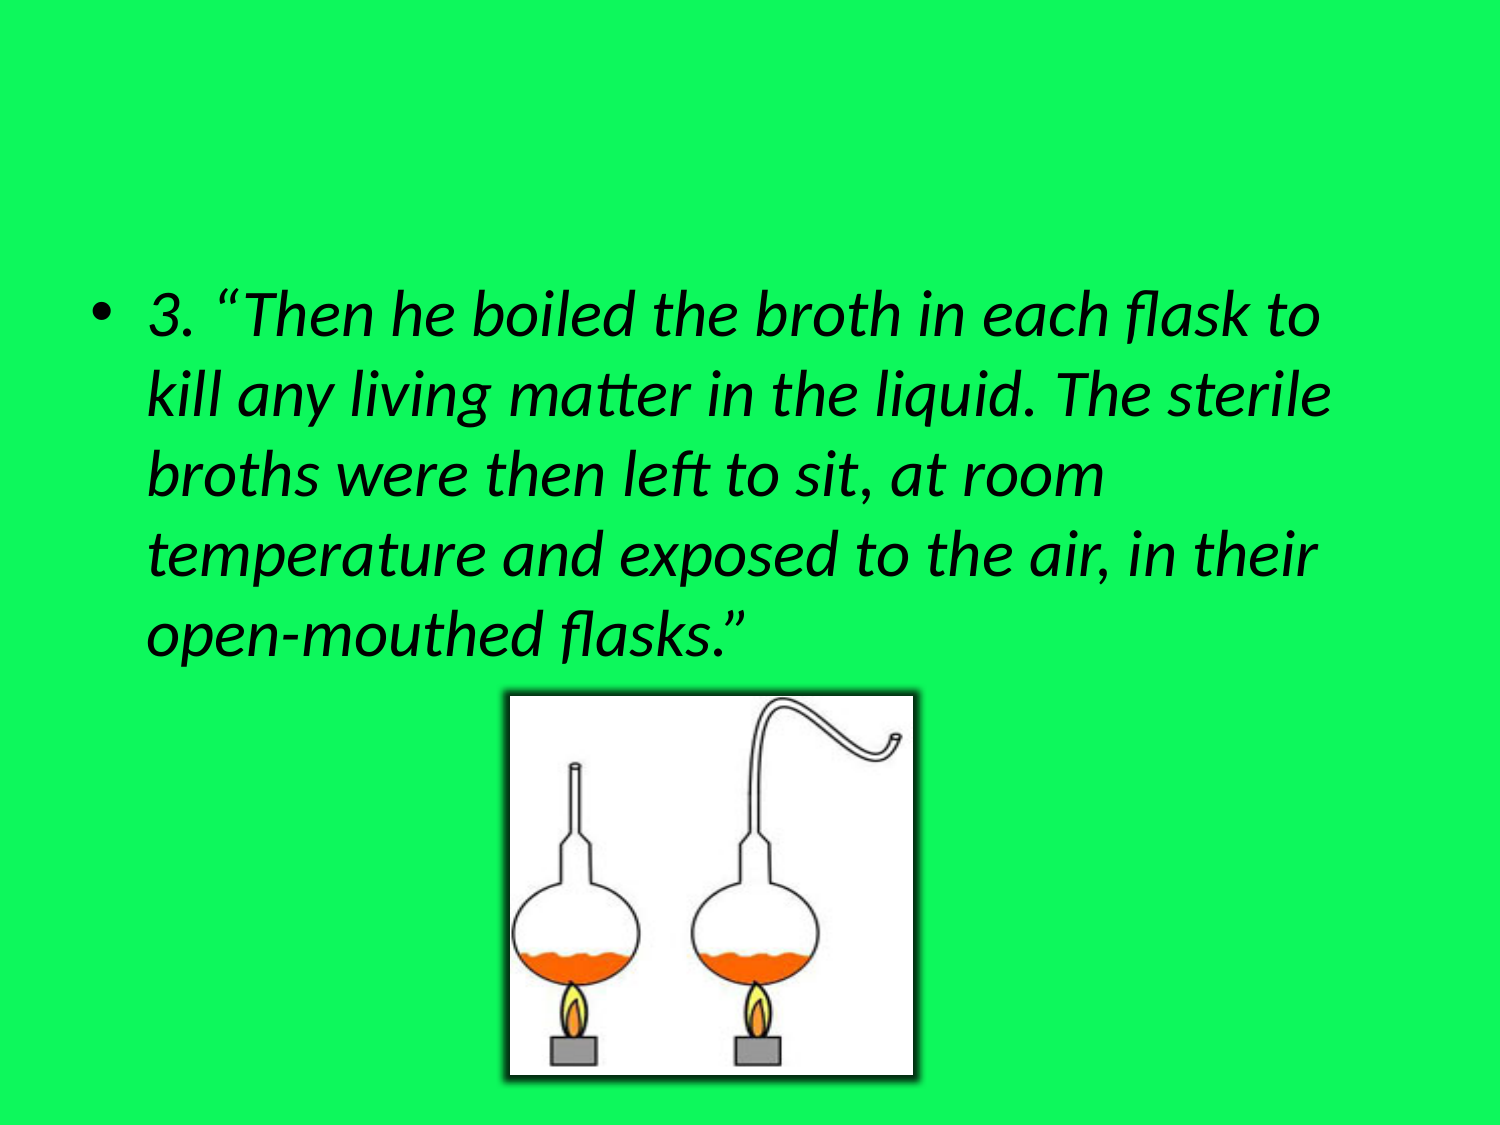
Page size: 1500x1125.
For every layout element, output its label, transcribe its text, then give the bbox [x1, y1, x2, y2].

picture [510, 696, 913, 1076]
list 3. “Then he boiled the broth in each flask to kill any living matter in the liquid. The sterile broths were then left to sit, at room temperature and exposed to the air, in their open-mouthed flasks.” [75, 262, 1425, 1005]
